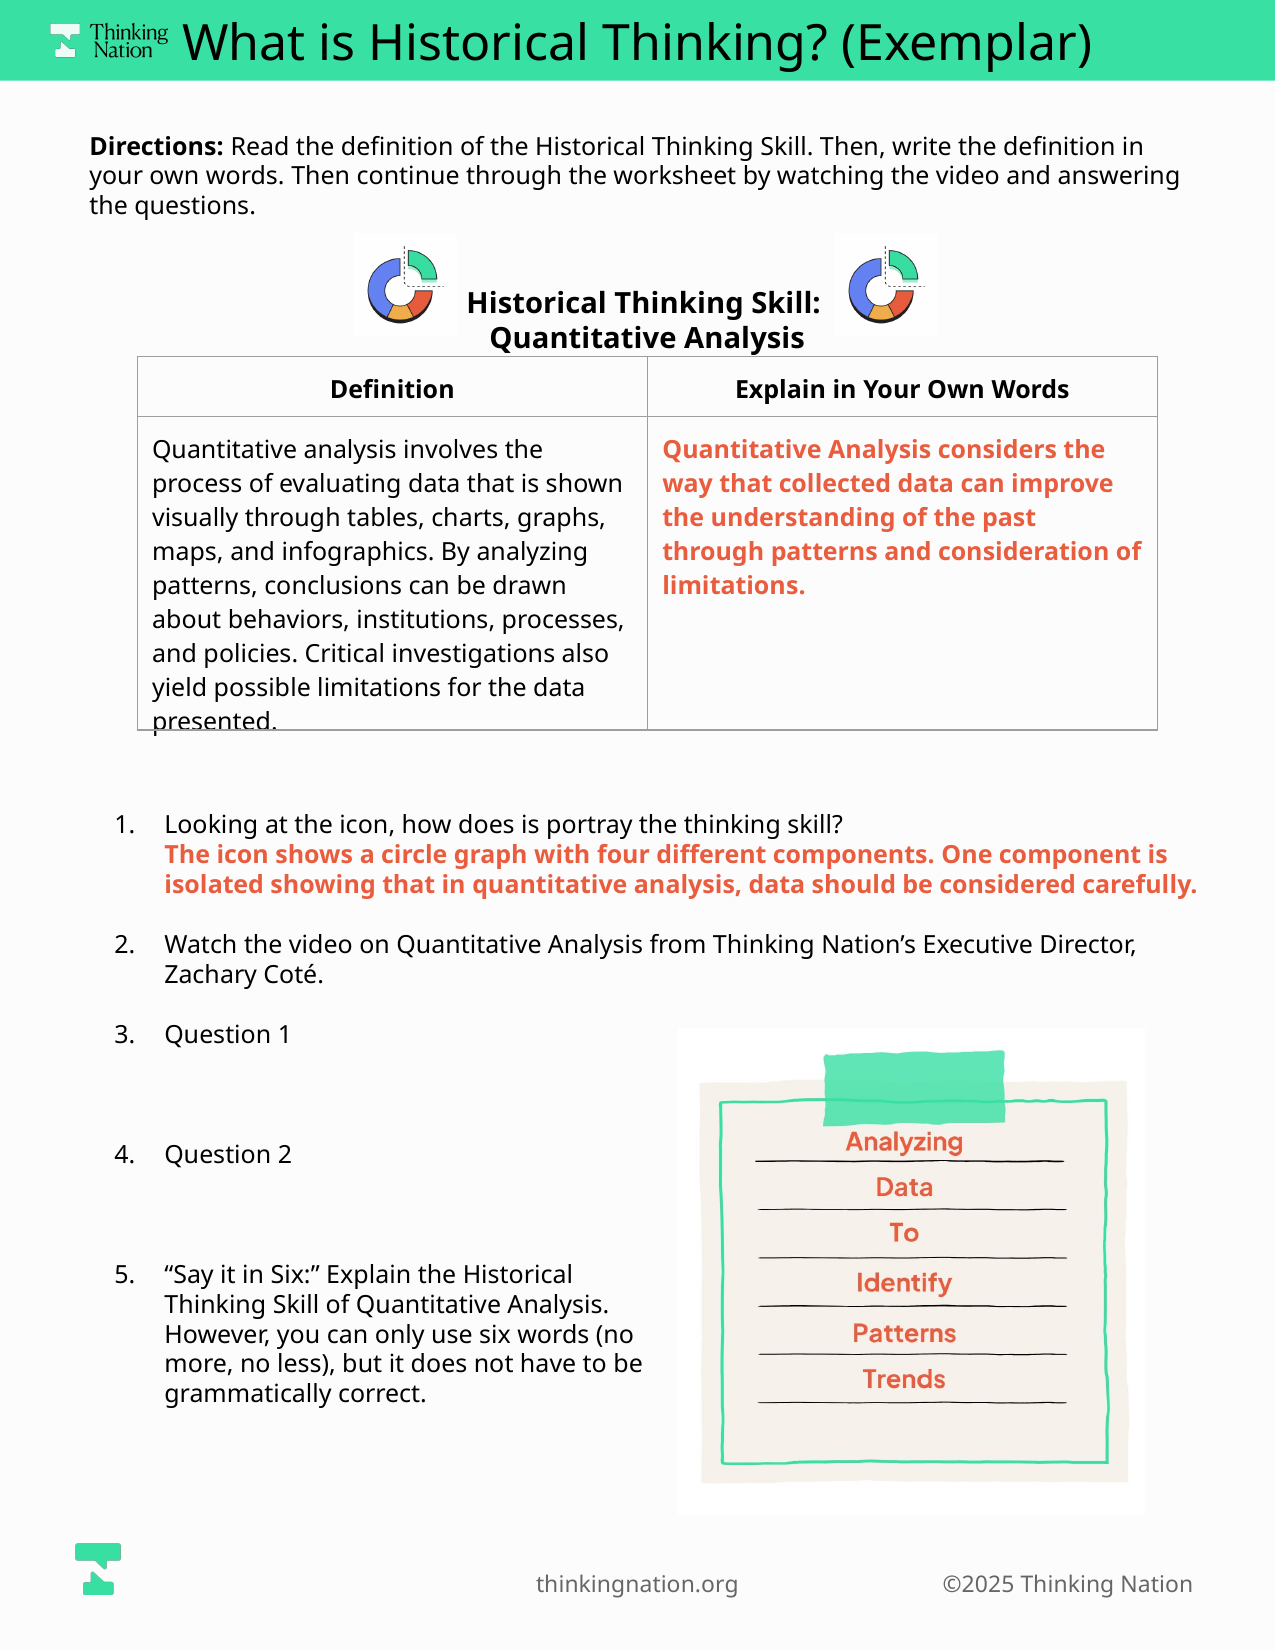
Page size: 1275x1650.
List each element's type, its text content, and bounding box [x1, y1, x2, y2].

text_box What is Historical Thinking? (Exemplar) [0, 0, 1275, 81]
picture [835, 233, 938, 336]
table_cell Quantitative analysis involves the process of evaluating data that is shown visually through tables, charts, graphs, maps, and infographics. By analyzing patterns, conclusions can be drawn about behaviors, institutions, processes, and policies. Critical investigations also yield possible limitations for the data presented. [138, 417, 647, 729]
picture [62, 1533, 134, 1605]
table_cell Quantitative Analysis considers the way that collected data can improve the understanding of the past through patterns and consideration of limitations. [648, 417, 1157, 729]
picture [36, 12, 172, 69]
text_box [456, 1534, 1275, 1613]
picture [677, 1028, 1146, 1515]
text_box Directions: Read the definition of the Historical Thinking Skill. Then, write the definition in your own words. Then continue through the worksheet by watching the video and answering the questions. Historical Thinking Skill: Quantitative Analysis Looking at the icon, how does is portray the thinking skill? The icon shows a circle graph with four different components. One component is isolated showing that in quantitative analysis, data should be considered carefully. Watch the video on Quantitative Analysis from Thinking Nation’s Executive Director, Zachary Coté. Question 1 Question 2 “Say it in Six:” Explain the Historical Thinking Skill of Quantitative Analysis. However, you can only use six words (no more, no less), but it does not have to be grammatically correct. [74, 114, 1221, 1488]
table_header Explain in Your Own Words [648, 357, 1157, 416]
picture [354, 233, 457, 336]
table_header Definition [138, 357, 647, 416]
